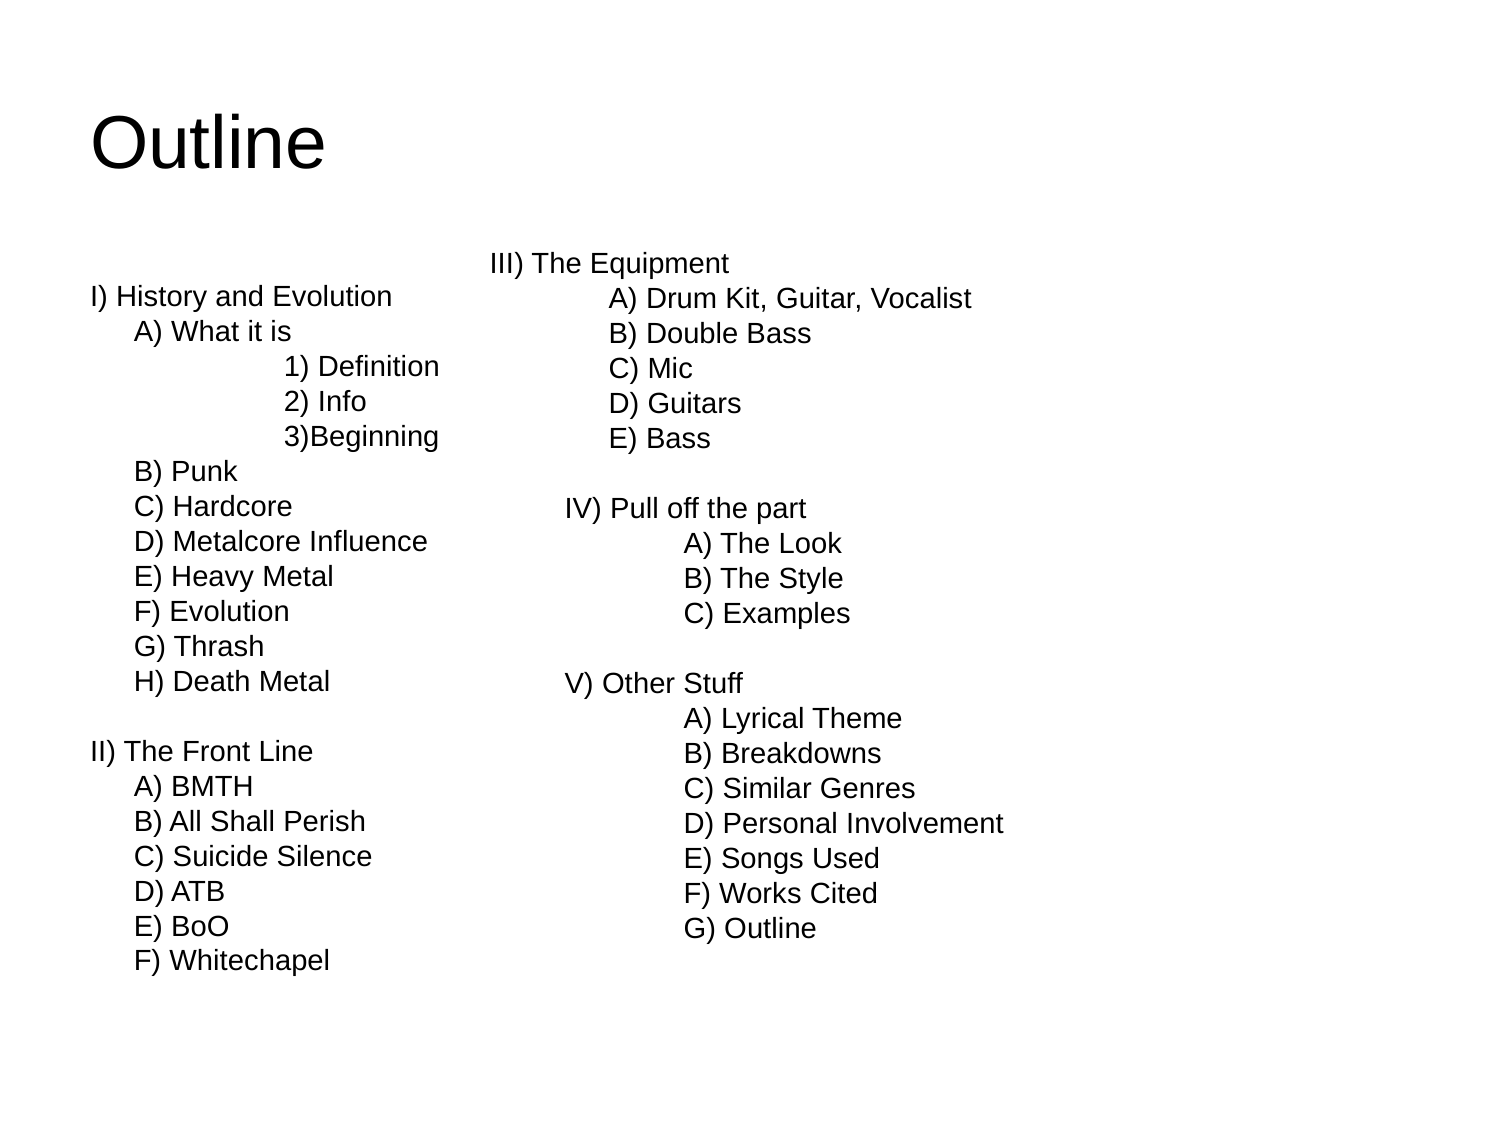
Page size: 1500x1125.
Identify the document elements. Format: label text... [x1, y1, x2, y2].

title Outline [74, 44, 1426, 233]
list I) History and Evolution A) What it is 1) Definition 2) Info 3)Beginning B) Punk C) Hardcore D) Metalcore Influence E) Heavy Metal F) Evolution G) Thrash H) Death Metal II) The Front Line A) BMTH B) All Shall Perish C) Suicide Silence D) ATB E) BoO F) Whitechapel [74, 262, 463, 1006]
text_box III) The Equipment A) Drum Kit, Guitar, Vocalist B) Double Bass C) Mic D) Guitars E) Bass IV) Pull off the part A) The Look B) The Style C) Examples V) Other Stuff A) Lyrical Theme B) Breakdowns C) Similar Genres D) Personal Involvement E) Songs Used F) Works Cited G) Outline [474, 237, 1075, 952]
